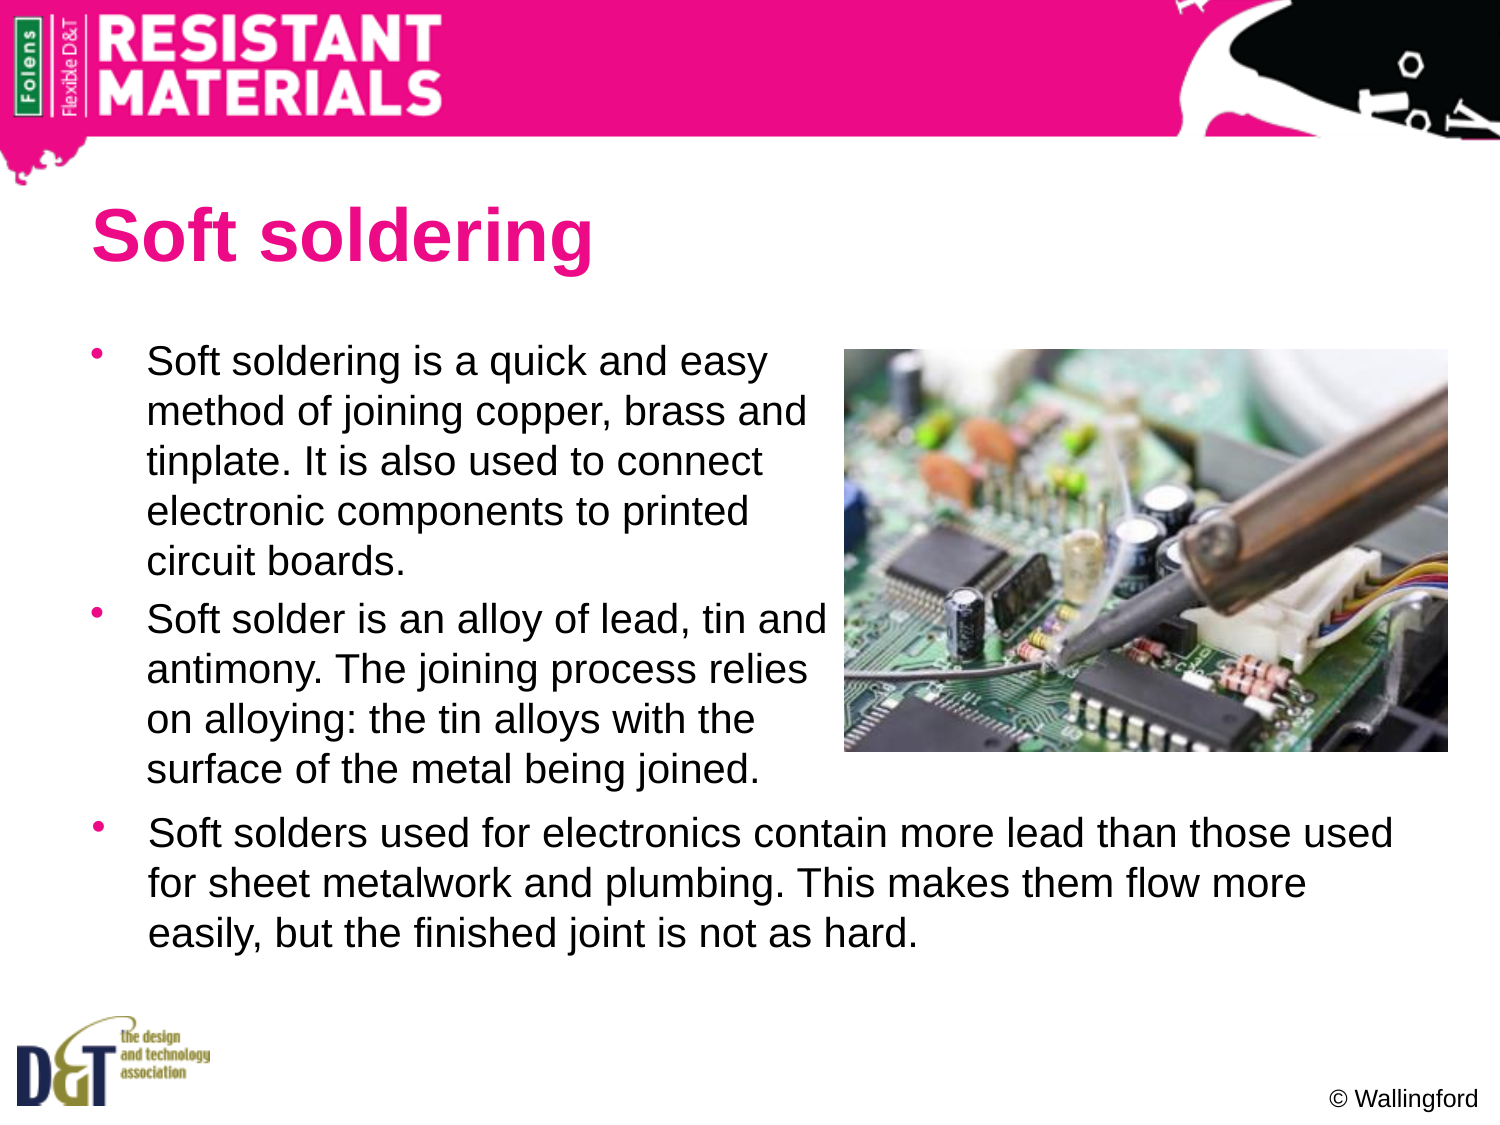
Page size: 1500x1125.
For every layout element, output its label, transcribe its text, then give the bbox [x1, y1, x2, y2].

list Soft soldering is a quick and easy method of joining copper, brass and tinplate. It is also used to connect electronic components to printed circuit boards. Soft solder is an alloy of lead, tin and antimony. The joining process relies on alloying: the tin alloys with the surface of the metal being joined. [75, 326, 845, 775]
text_box Soft solders used for electronics contain more lead than those used for sheet metalwork and plumbing. This makes them flow more easily, but the finished joint is not as hard. [76, 798, 1414, 988]
text_box © Wallingford [1257, 1074, 1495, 1125]
picture [0, 0, 1500, 1125]
title Soft soldering [76, 160, 1427, 301]
